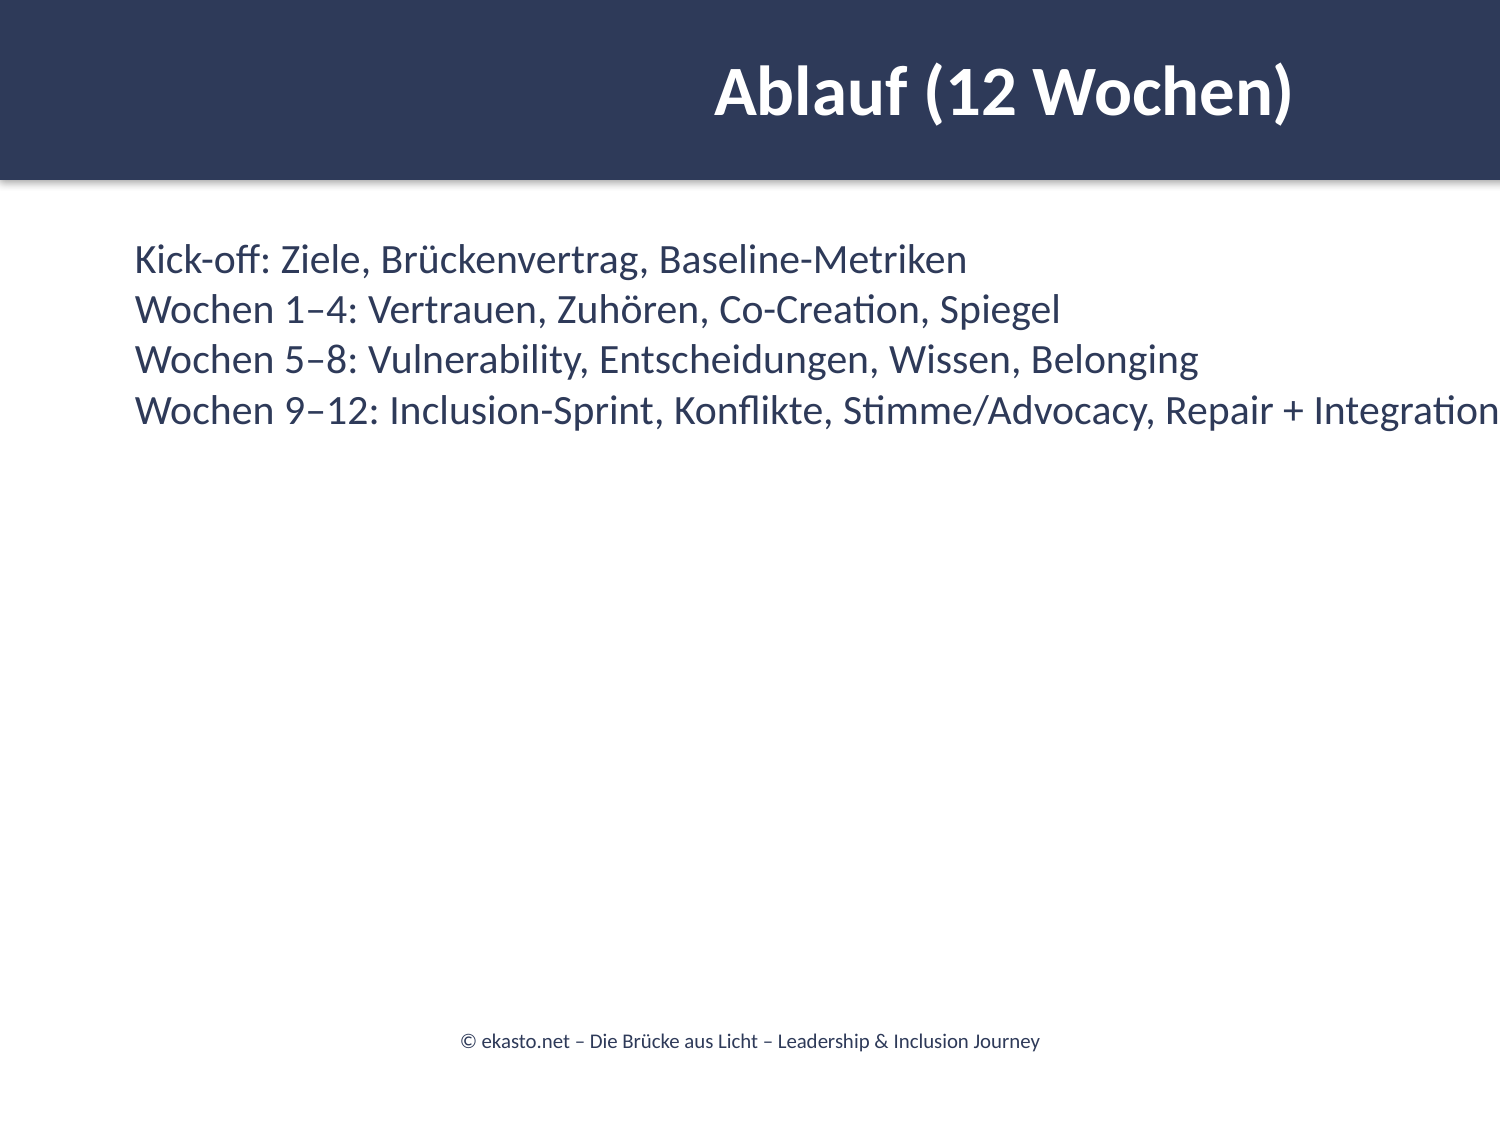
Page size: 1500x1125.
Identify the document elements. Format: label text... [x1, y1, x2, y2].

text_box [0, 0, 1500, 181]
text_box © ekasto.net – Die Brücke aus Licht – Leadership & Inclusion Journey [444, 1020, 1056, 1060]
text_box Kick-off: Ziele, Brückenvertrag, Baseline-Metriken Wochen 1–4: Vertrauen, Zuhören, Co-Creation, Spiegel Wochen 5–8: Vulnerability, Entscheidungen, Wissen, Belonging Wochen 9–12: Inclusion-Sprint, Konflikte, Stimme/Advocacy, Repair + Integration [119, 224, 1500, 440]
text_box Ablauf (12 Wochen) [699, 37, 1311, 138]
